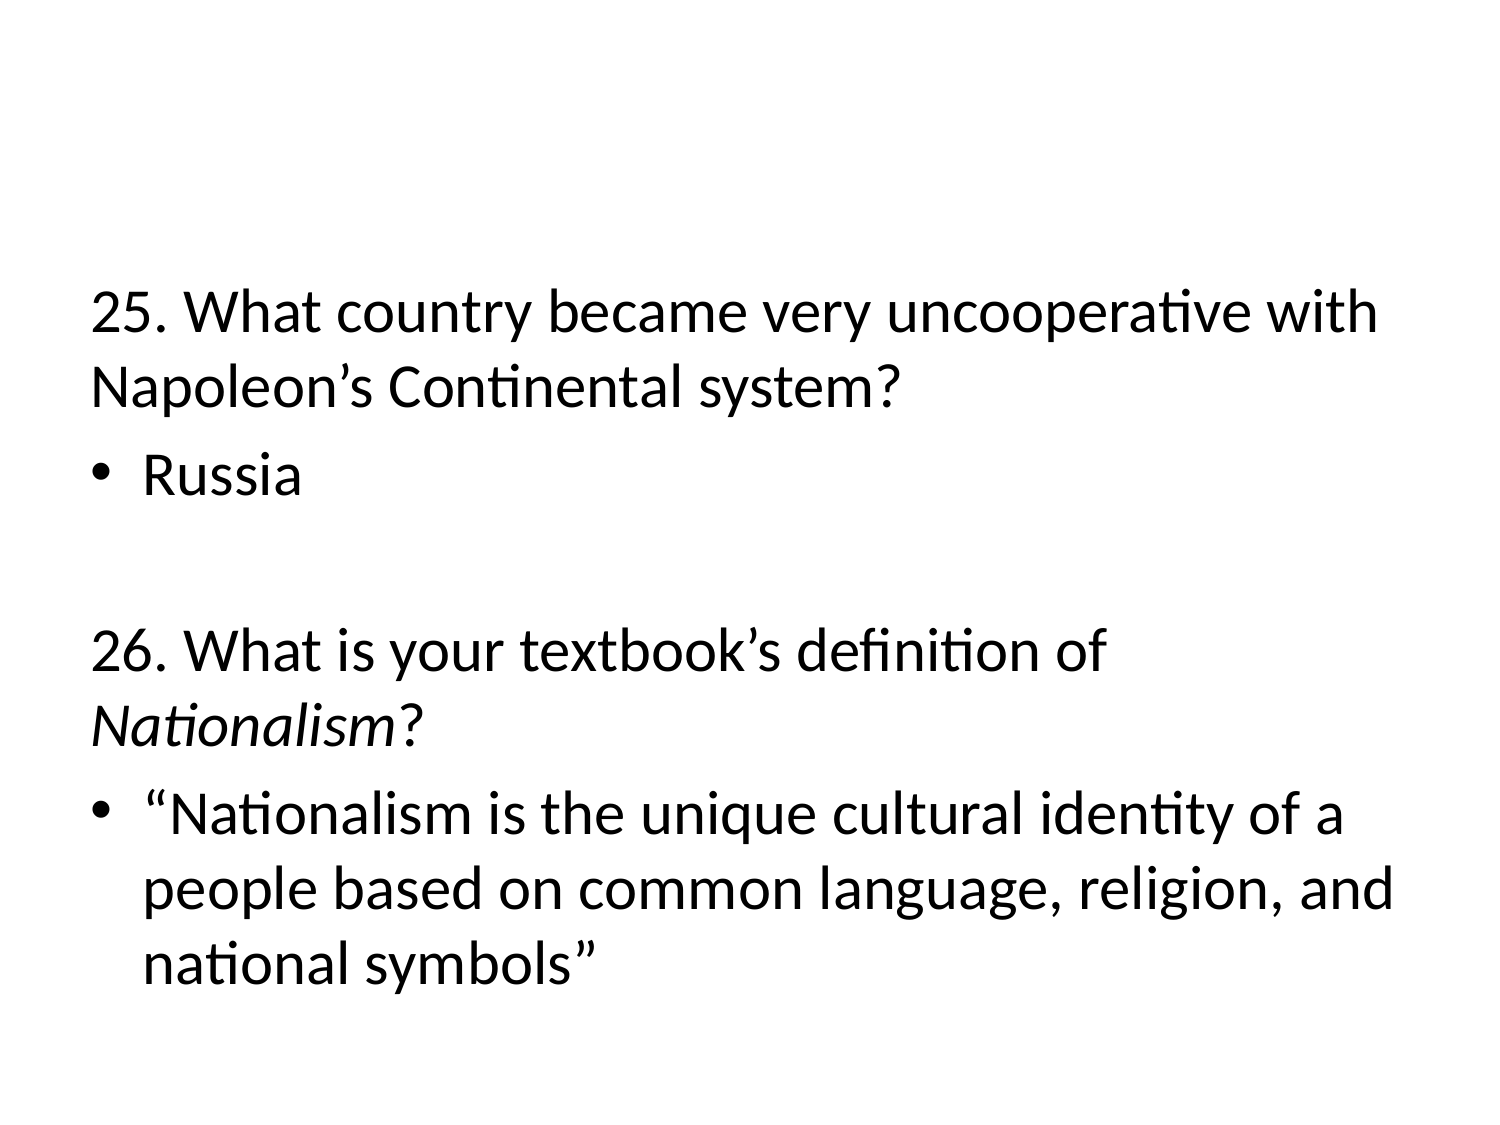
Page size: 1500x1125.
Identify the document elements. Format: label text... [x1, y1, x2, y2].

list 25. What country became very uncooperative with Napoleon’s Continental system? Russia 26. What is your textbook’s definition of Nationalism? “Nationalism is the unique cultural identity of a people based on common language, religion, and national symbols” [75, 262, 1425, 1005]
